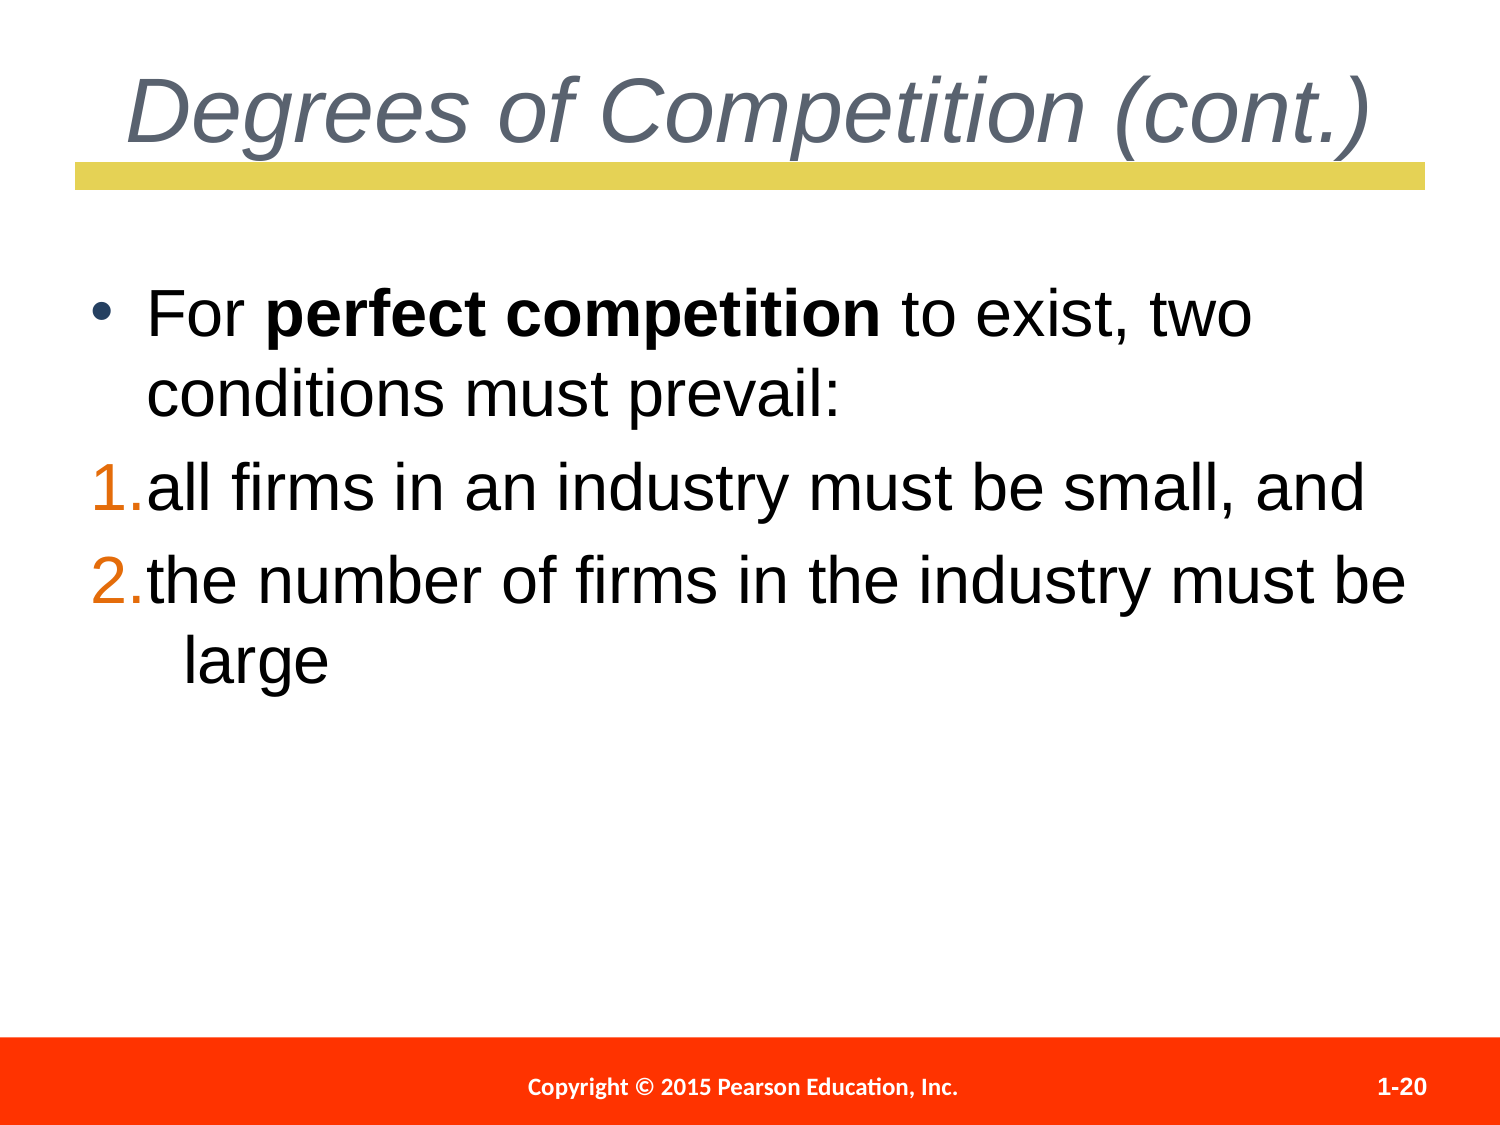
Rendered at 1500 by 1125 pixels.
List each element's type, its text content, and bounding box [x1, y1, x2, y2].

list For perfect competition to exist, two conditions must prevail: all firms in an industry must be small, and the number of firms in the industry must be large [74, 262, 1426, 1006]
title Degrees of Competition (cont.) [74, 12, 1426, 201]
